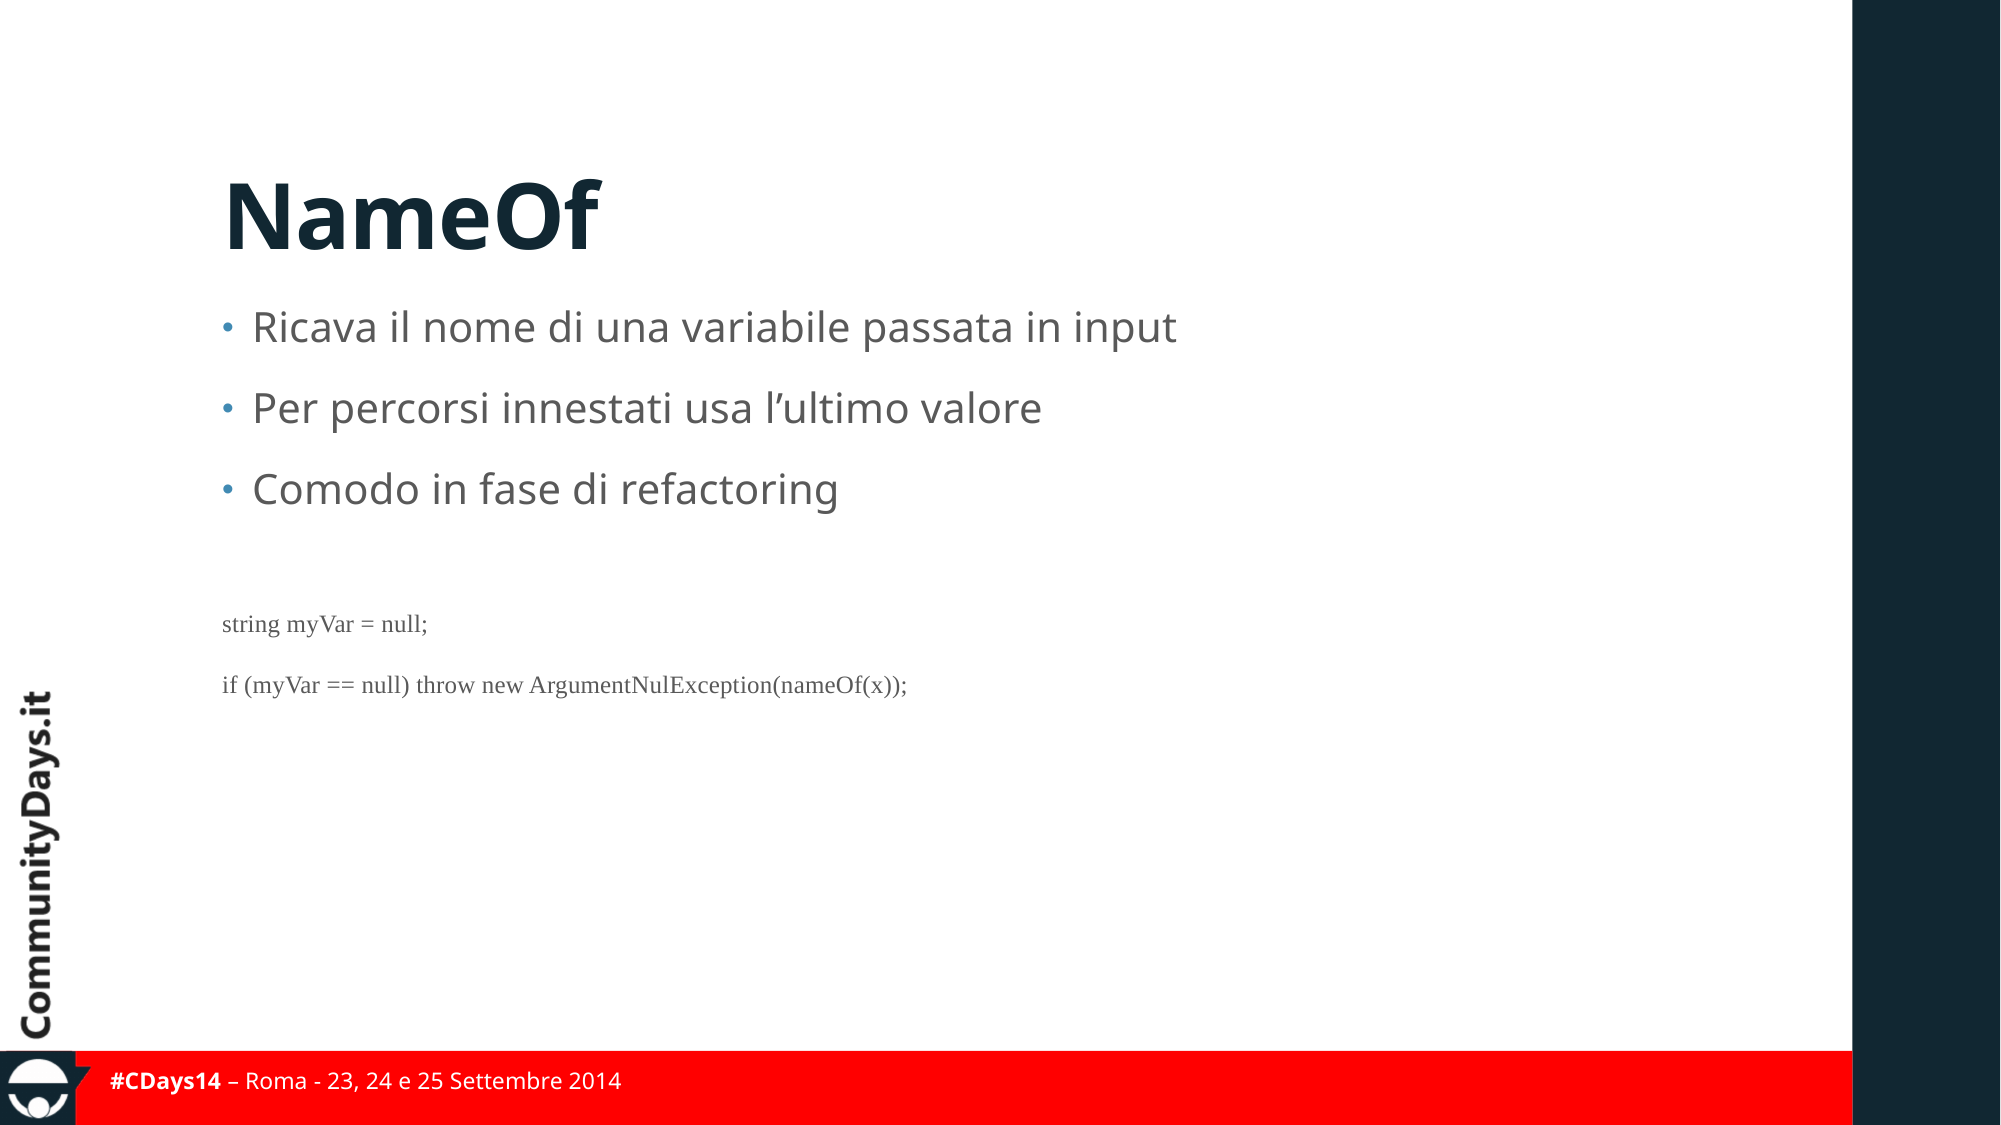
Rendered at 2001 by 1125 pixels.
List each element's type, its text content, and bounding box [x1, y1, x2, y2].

title NameOf [206, 43, 1797, 278]
list Ricava il nome di una variabile passata in input Per percorsi innestati usa l’ultimo valore Comodo in fase di refactoring string myVar = null; if (myVar == null) throw new ArgumentNulException(nameOf(x)); [206, 297, 1617, 1012]
picture [0, 692, 90, 1125]
